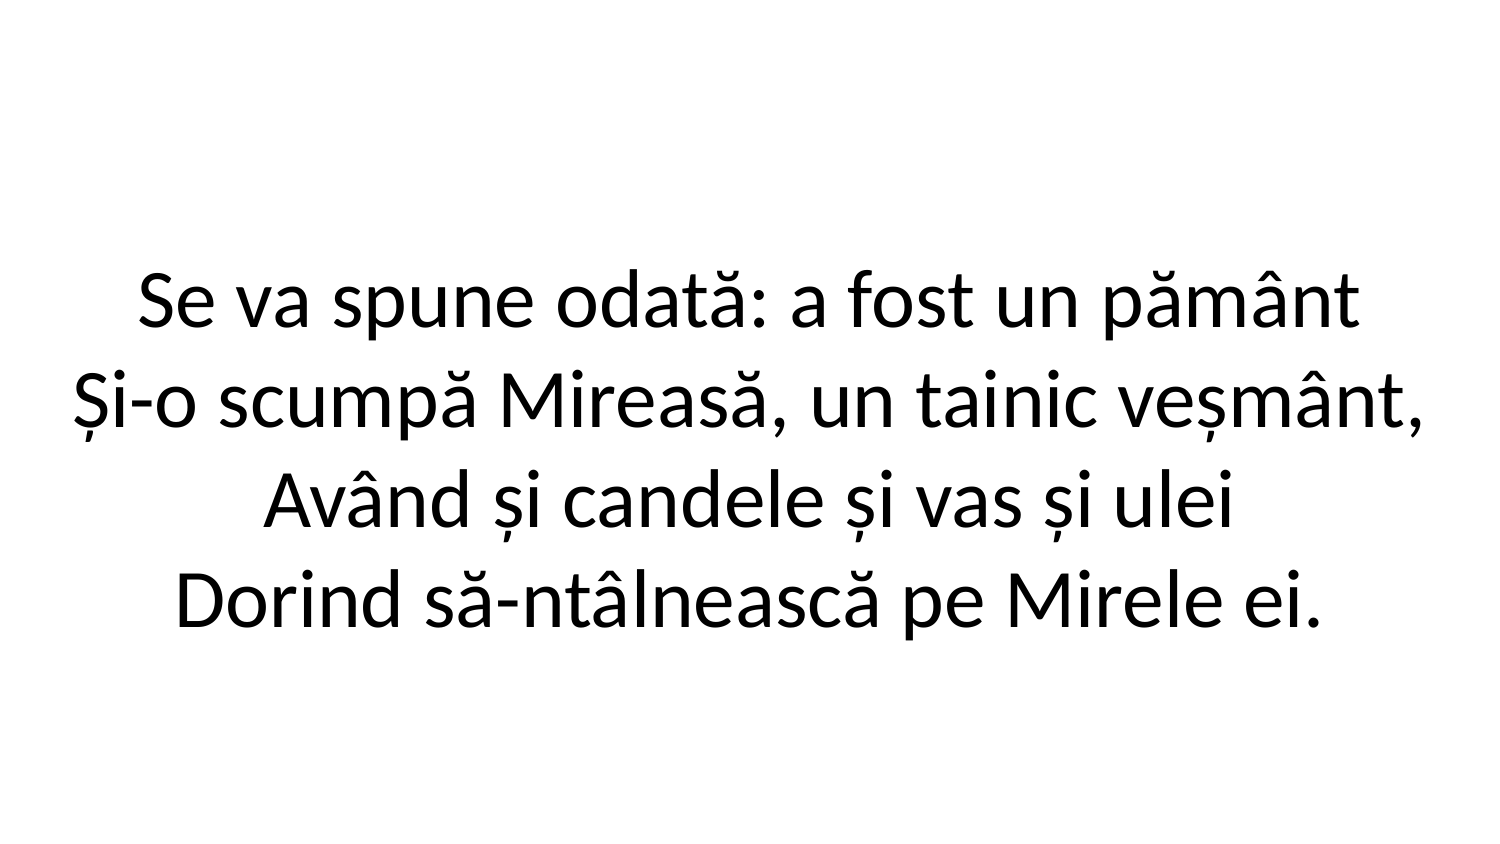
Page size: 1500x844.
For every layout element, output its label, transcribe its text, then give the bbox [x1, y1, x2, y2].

text_box Se va spune odată: a fost un pământ Și-o scumpă Mireasă, un tainic veșmânt, Având și candele și vas și ulei Dorind să-ntâlnească pe Mirele ei. [57, 192, 1443, 652]
